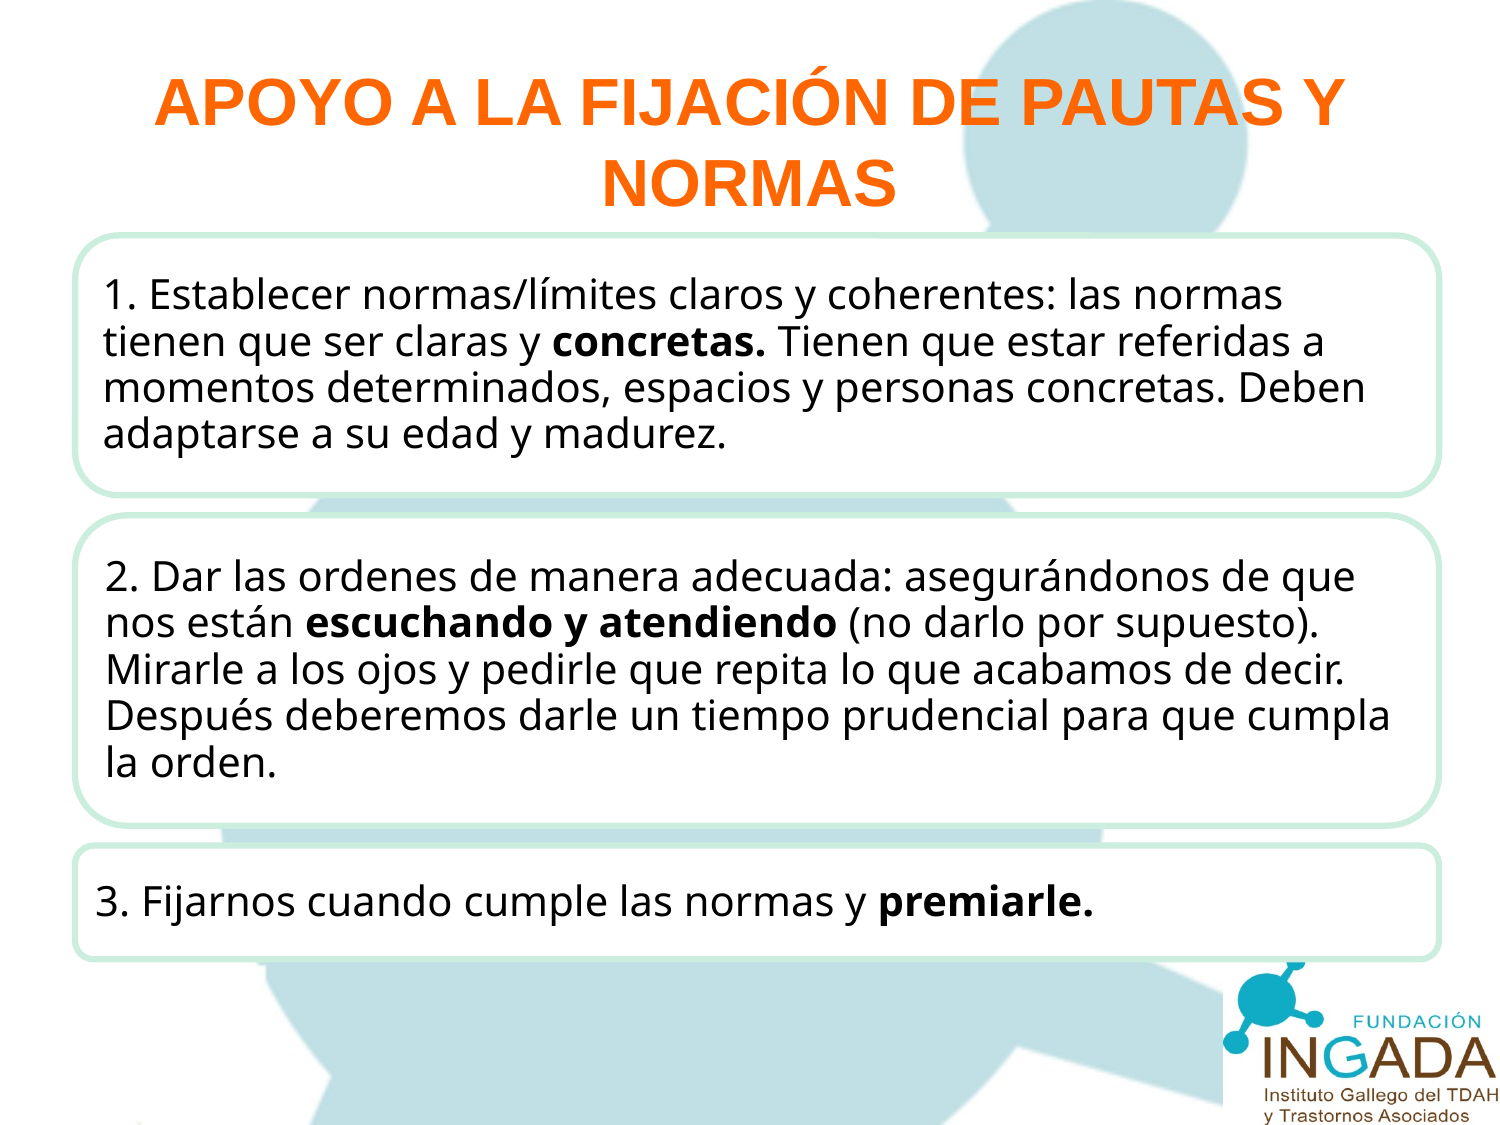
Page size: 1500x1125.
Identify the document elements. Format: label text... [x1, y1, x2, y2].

title APOYO A LA FIJACIÓN DE PAUTAS Y NORMAS [75, 45, 1425, 233]
text_box 3. Fijarnos cuando cumple las normas y premiarle. [73, 844, 1441, 961]
text_box 2. Dar las ordenes de manera adecuada: asegurándonos de que nos están escuchando y atendiendo (no darlo por supuesto). Mirarle a los ojos y pedirle que repita lo que acabamos de decir. Después deberemos darle un tiempo prudencial para que cumpla la orden. [73, 514, 1441, 827]
picture [0, 0, 1500, 1125]
text_box 1. Establecer normas/límites claros y coherentes: las normas tienen que ser claras y concretas. Tienen que estar referidas a momentos determinados, espacios y personas concretas. Deben adaptarse a su edad y madurez. [74, 234, 1441, 497]
